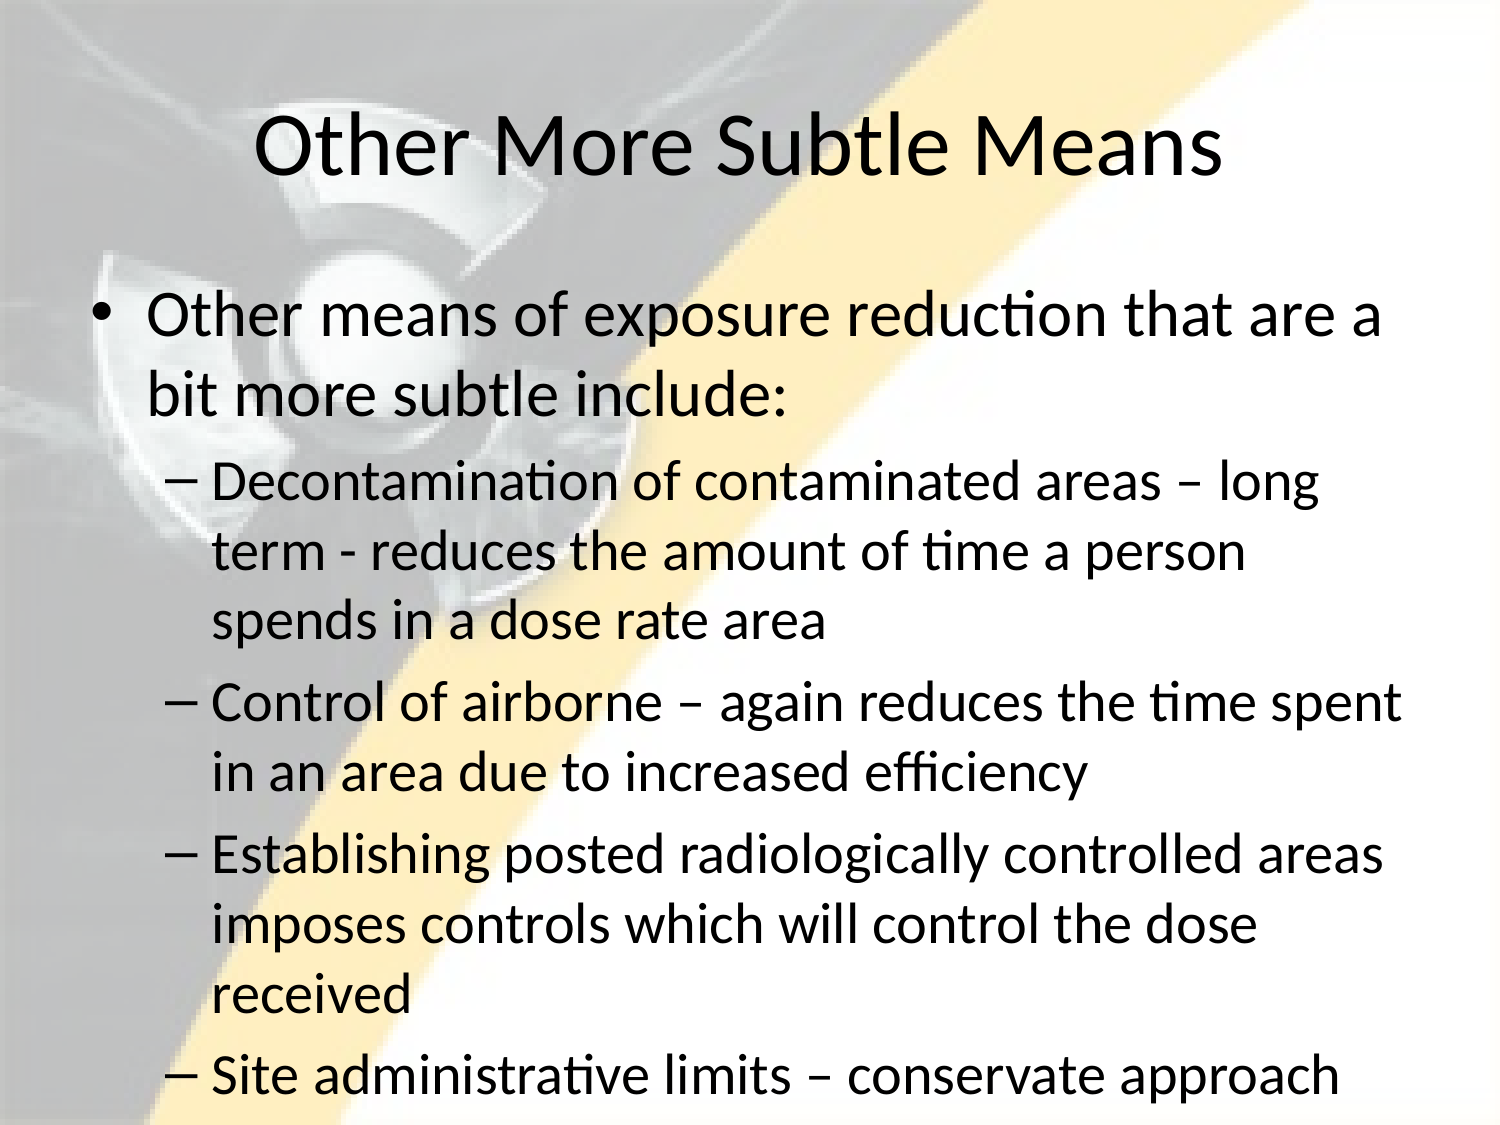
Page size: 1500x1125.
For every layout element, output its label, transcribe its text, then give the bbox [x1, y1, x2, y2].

title Other More Subtle Means [75, 45, 1425, 233]
list Other means of exposure reduction that are a bit more subtle include: Decontamination of contaminated areas – long term - reduces the amount of time a person spends in a dose rate area Control of airborne – again reduces the time spent in an area due to increased efficiency Establishing posted radiologically controlled areas imposes controls which will control the dose received Site administrative limits – conservate approach [75, 262, 1425, 1005]
